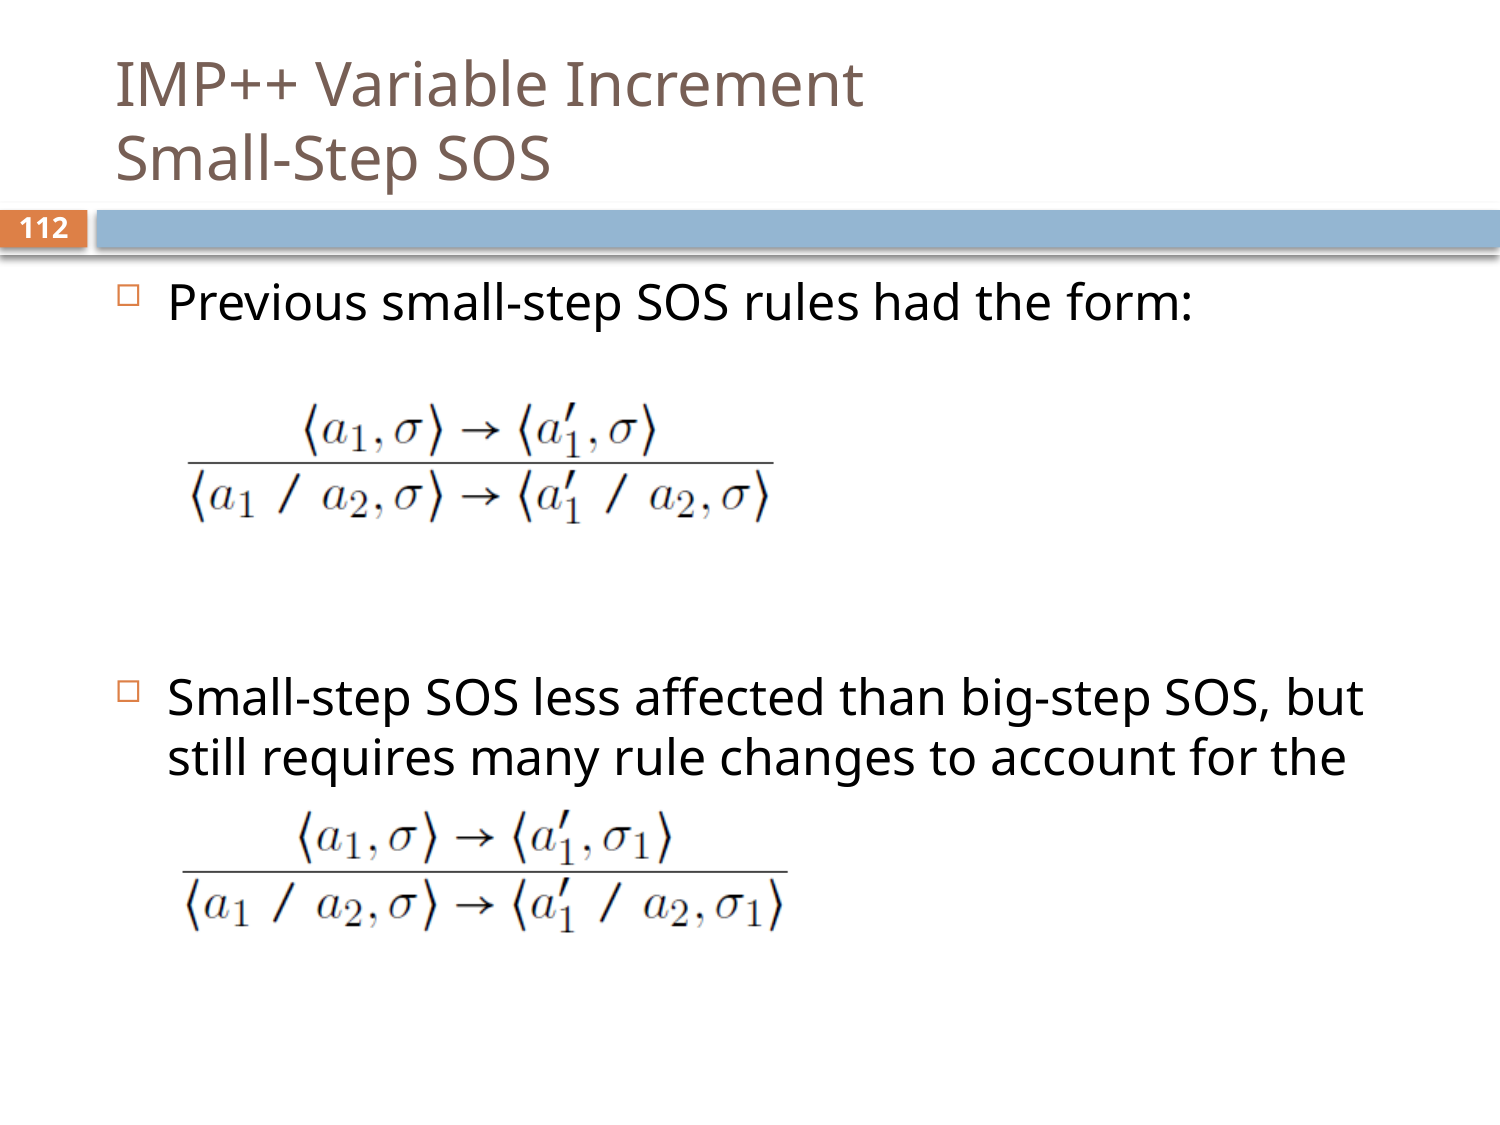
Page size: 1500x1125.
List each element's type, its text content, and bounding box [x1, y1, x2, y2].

slide_number 112 [0, 208, 88, 249]
list Previous small-step SOS rules had the form: Small-step SOS less affected than big-step SOS, but still requires many rule changes to account for the side effects: [100, 262, 1438, 1000]
picture [171, 387, 788, 538]
picture [149, 796, 799, 951]
title IMP++ Variable Increment Small-Step SOS [100, 37, 1438, 200]
